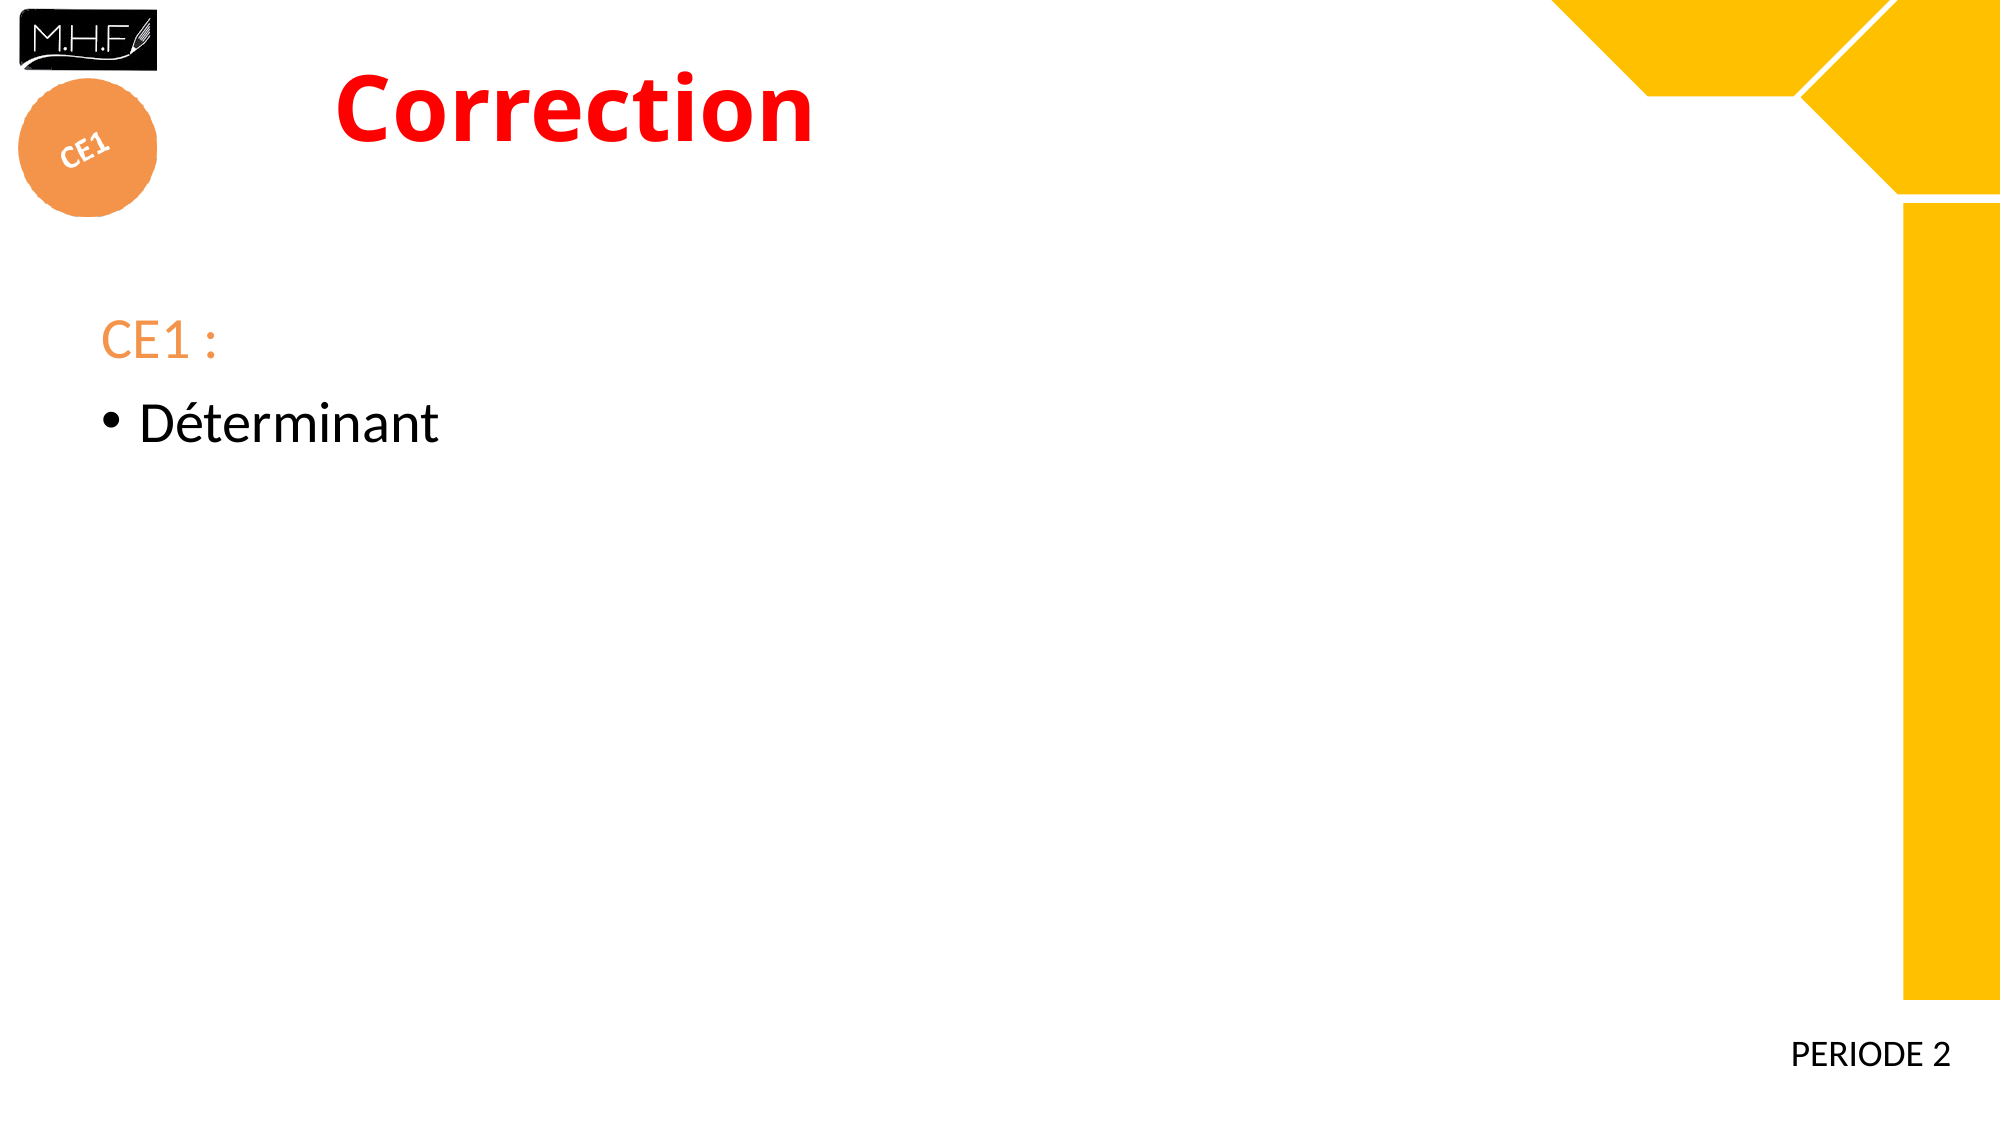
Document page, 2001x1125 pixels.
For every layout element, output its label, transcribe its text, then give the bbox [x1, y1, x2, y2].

text_box [1902, 202, 2000, 1001]
title Correction [318, 3, 1865, 221]
text_box [1549, 0, 1892, 98]
picture [18, 78, 157, 218]
text_box [1799, 0, 2000, 196]
text_box PERIODE 2 [1362, 1021, 1967, 1125]
picture [16, 7, 157, 74]
list CE1 : Déterminant [86, 300, 1623, 620]
